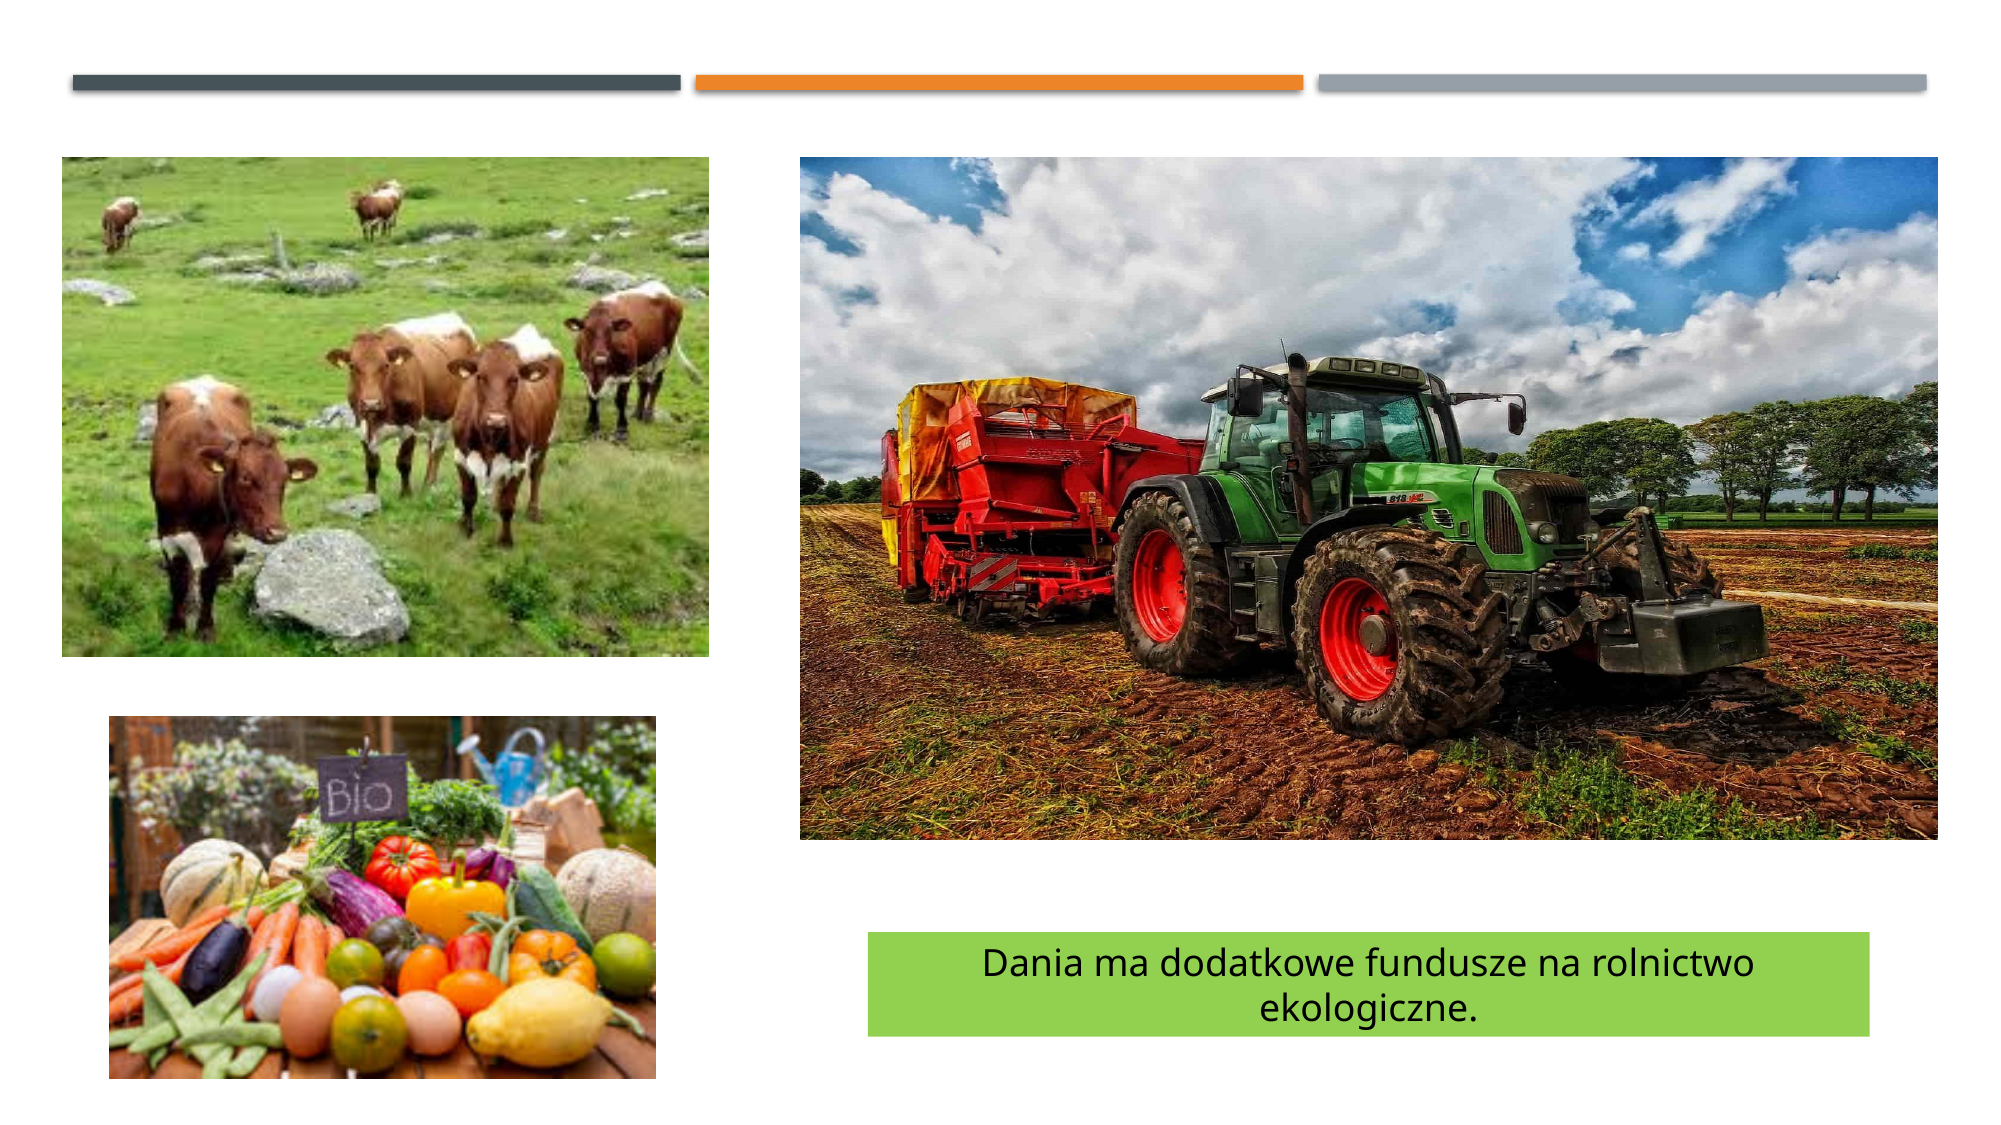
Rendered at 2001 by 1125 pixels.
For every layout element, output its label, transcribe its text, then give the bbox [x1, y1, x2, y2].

picture [108, 716, 656, 1080]
picture [799, 157, 1938, 841]
picture [61, 157, 709, 658]
text_box Dania ma dodatkowe fundusze na rolnictwo ekologiczne. [867, 932, 1870, 1037]
